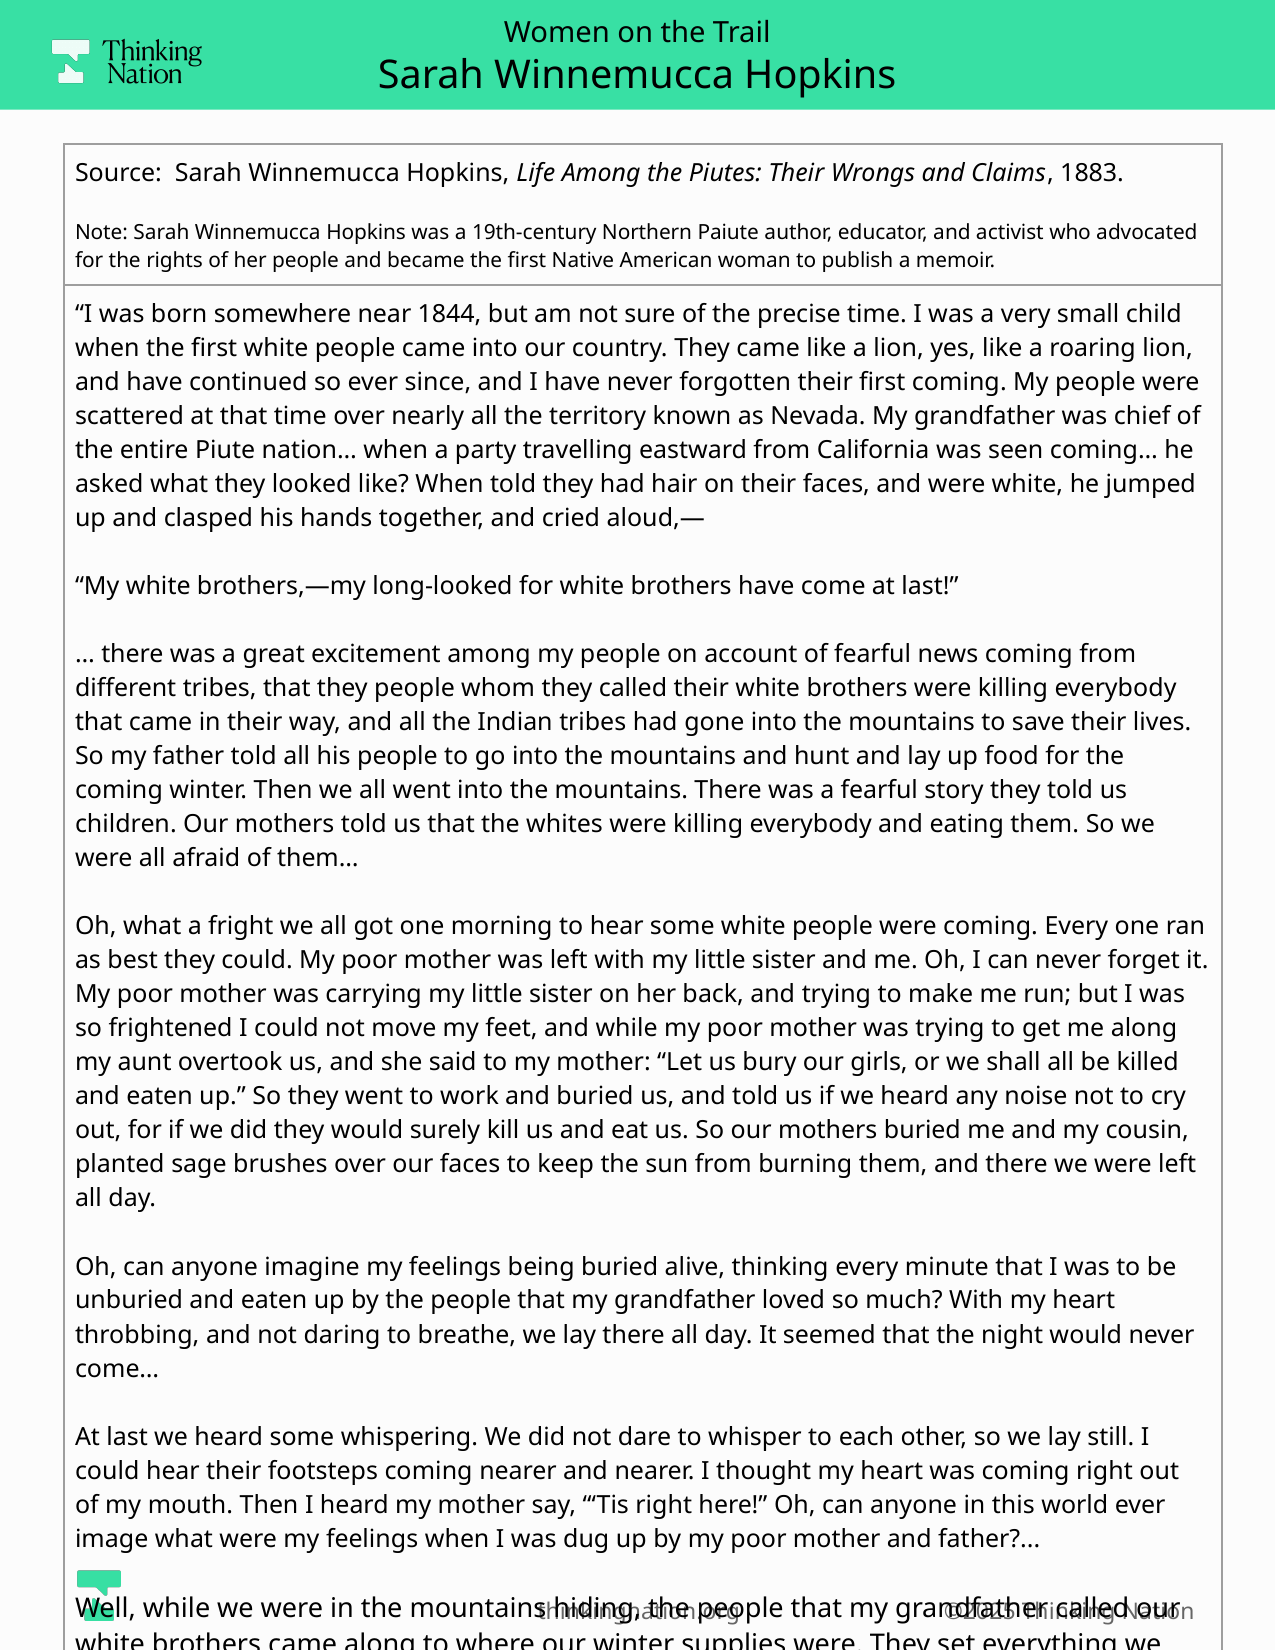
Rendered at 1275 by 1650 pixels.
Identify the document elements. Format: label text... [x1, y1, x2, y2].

picture [63, 1560, 134, 1631]
table_header Source: Sarah Winnemucca Hopkins, Life Among the Piutes: Their Wrongs and Claims, 1883. Note: Sarah Winnemucca Hopkins was a 19th-century Northern Paiute author, educator, and activist who advocated for the rights of her people and became the first Native American woman to publish a memoir. [65, 145, 1221, 284]
table_cell “I was born somewhere near 1844, but am not sure of the precise time. I was a very small child when the first white people came into our country. They came like a lion, yes, like a roaring lion, and have continued so ever since, and I have never forgotten their first coming. My people were scattered at that time over nearly all the territory known as Nevada. My grandfather was chief of the entire Piute nation… when a party travelling eastward from California was seen coming… he asked what they looked like? When told they had hair on their faces, and were white, he jumped up and clasped his hands together, and cried aloud,— “My white brothers,—my long-looked for white brothers have come at last!” … there was a great excitement among my people on account of fearful news coming from different tribes, that they people whom they called their white brothers were killing everybody that came in their way, and all the Indian tribes had gone into the mountains to save their lives. So my father told all his people to go into the mountains and hunt and lay up food for the coming winter. Then we all went into the mountains. There was a fearful story they told us children. Our mothers told us that the whites were killing everybody and eating them. So we were all afraid of them… Oh, what a fright we all got one morning to hear some white people were coming. Every one ran as best they could. My poor mother was left with my little sister and me. Oh, I can never forget it. My poor mother was carrying my little sister on her back, and trying to make me run; but I was so frightened I could not move my feet, and while my poor mother was trying to get me along my aunt overtook us, and she said to my mother: “Let us bury our girls, or we shall all be killed and eaten up.” So they went to work and buried us, and told us if we heard any noise not to cry out, for if we did they would surely kill us and eat us. So our mothers buried me and my cousin, planted sage brushes over our faces to keep the sun from burning them, and there we were left all day. Oh, can anyone imagine my feelings being buried alive, thinking every minute that I was to be unburied and eaten up by the people that my grandfather loved so much? With my heart throbbing, and not daring to breathe, we lay there all day. It seemed that the night would never come… At last we heard some whispering. We did not dare to whisper to each other, so we lay still. I could hear their footsteps coming nearer and nearer. I thought my heart was coming right out of my mouth. Then I heard my mother say, “‘Tis right here!” Oh, can anyone in this world ever image what were my feelings when I was dug up by my poor mother and father?... Well, while we were in the mountains hiding, the people that my grandfather called our white brothers came along to where our winter supplies were. They set everything we had on fire. It was all we had for the winter, and it was all burnt during that night. [65, 286, 1221, 1650]
text_box Women on the Trail Sarah Winnemucca Hopkins [0, 0, 1275, 110]
picture [35, 25, 207, 97]
